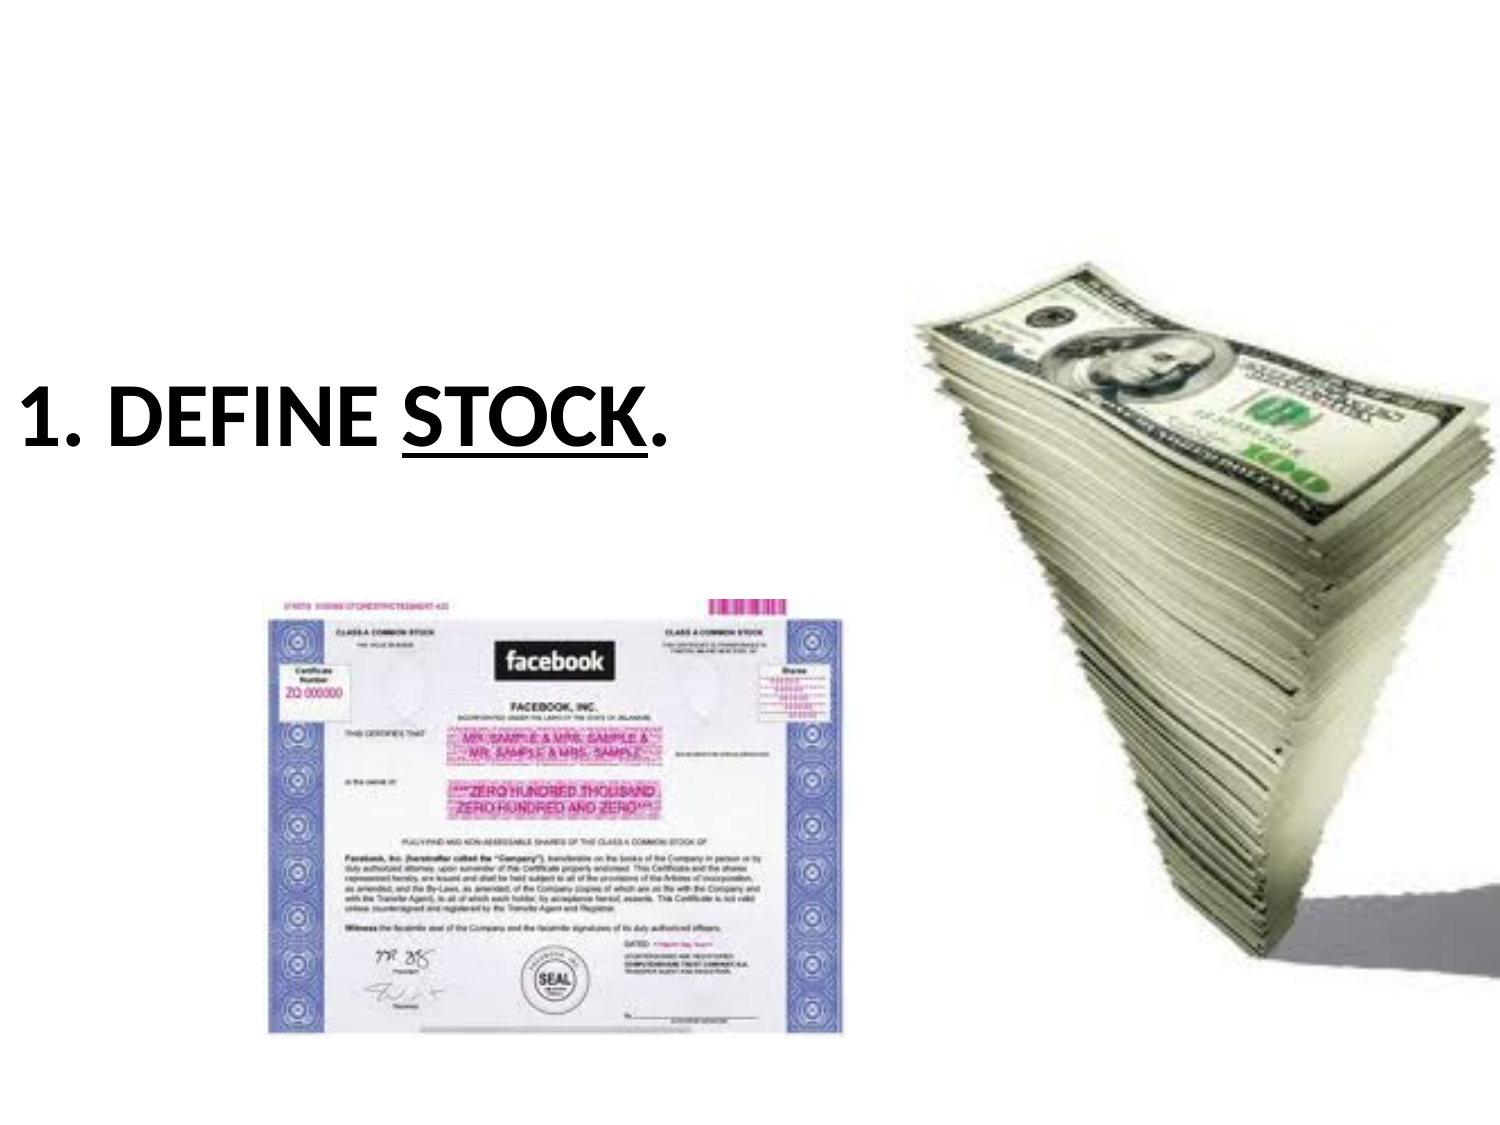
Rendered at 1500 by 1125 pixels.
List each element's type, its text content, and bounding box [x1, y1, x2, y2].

picture [904, 237, 1500, 1003]
picture [262, 599, 850, 1038]
title 1. DEFINE STOCK. [0, 24, 925, 1125]
